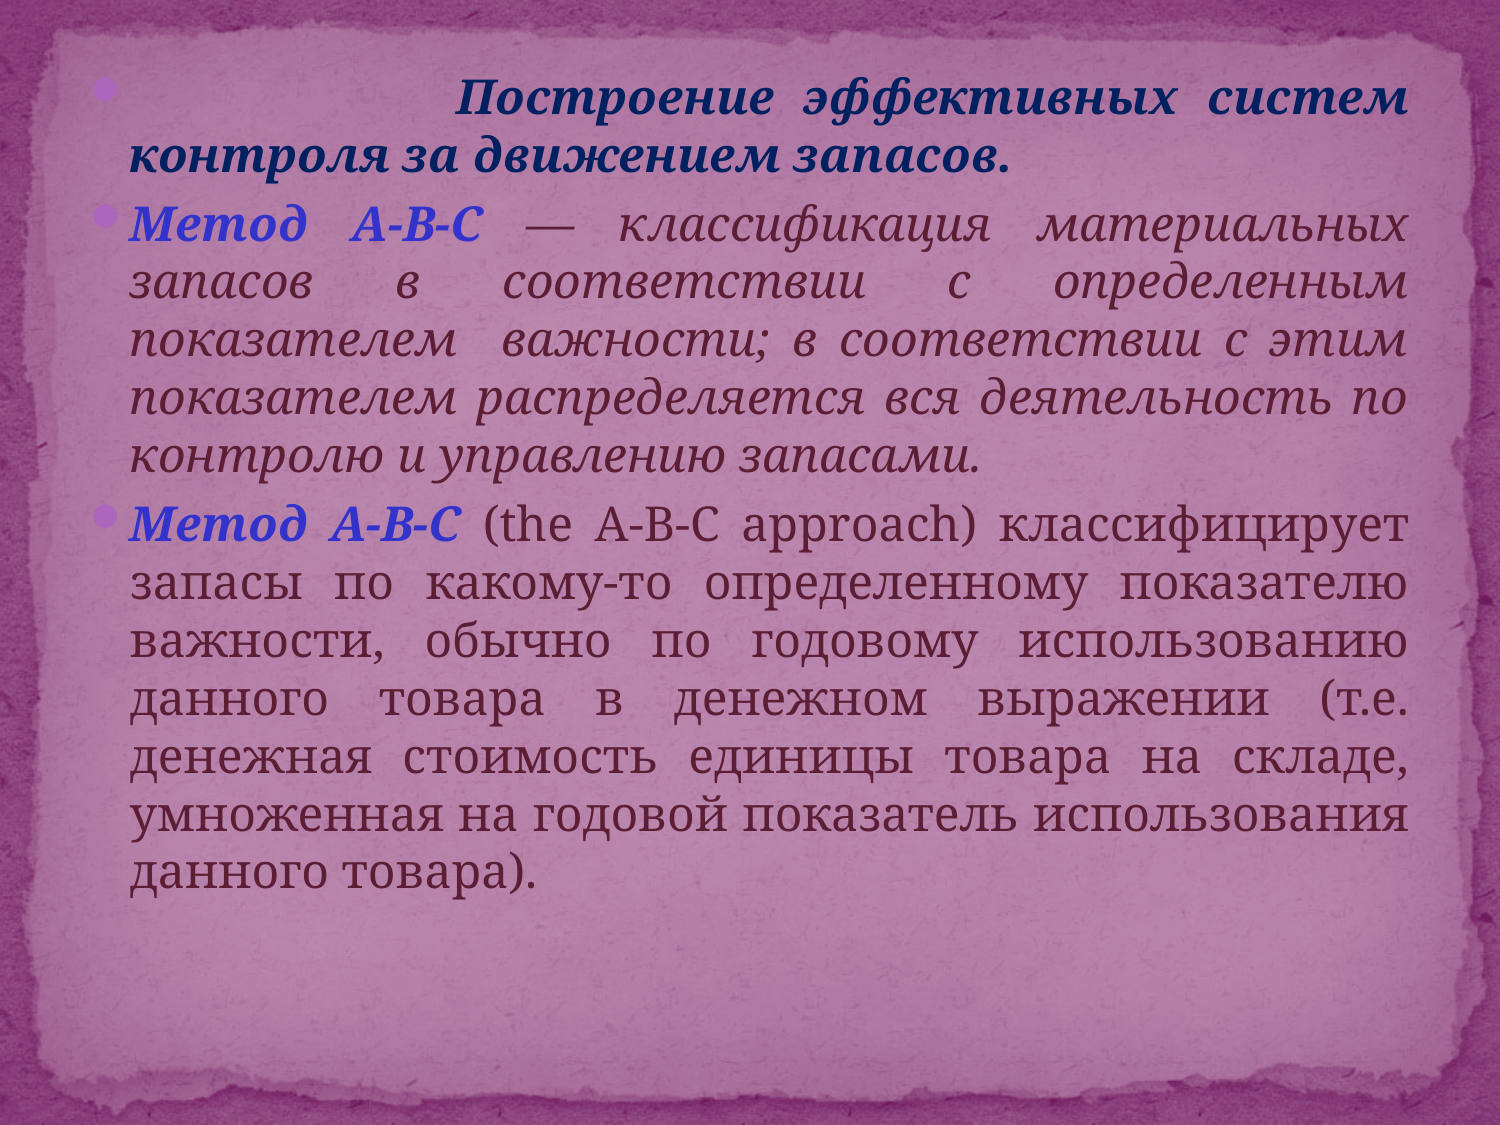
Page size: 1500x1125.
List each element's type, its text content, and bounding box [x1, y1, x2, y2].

list Построение эффективных систем контроля за движением запасов. Метод А-В-С — классификация материальных запасов в соответствии с определенным показателем важности; в соответствии с этим показателем распределяется вся деятельность по контролю и управлению запасами. Метод А-В-С (the A-B-C approach) классифицирует запасы по какому-то определенному показателю важности, обычно по годовому использованию данного товара в денежном выражении (т.е. денежная стоимость единицы товара на складе, умноженная на годовой показатель использования данного товара). [74, 58, 1426, 1001]
